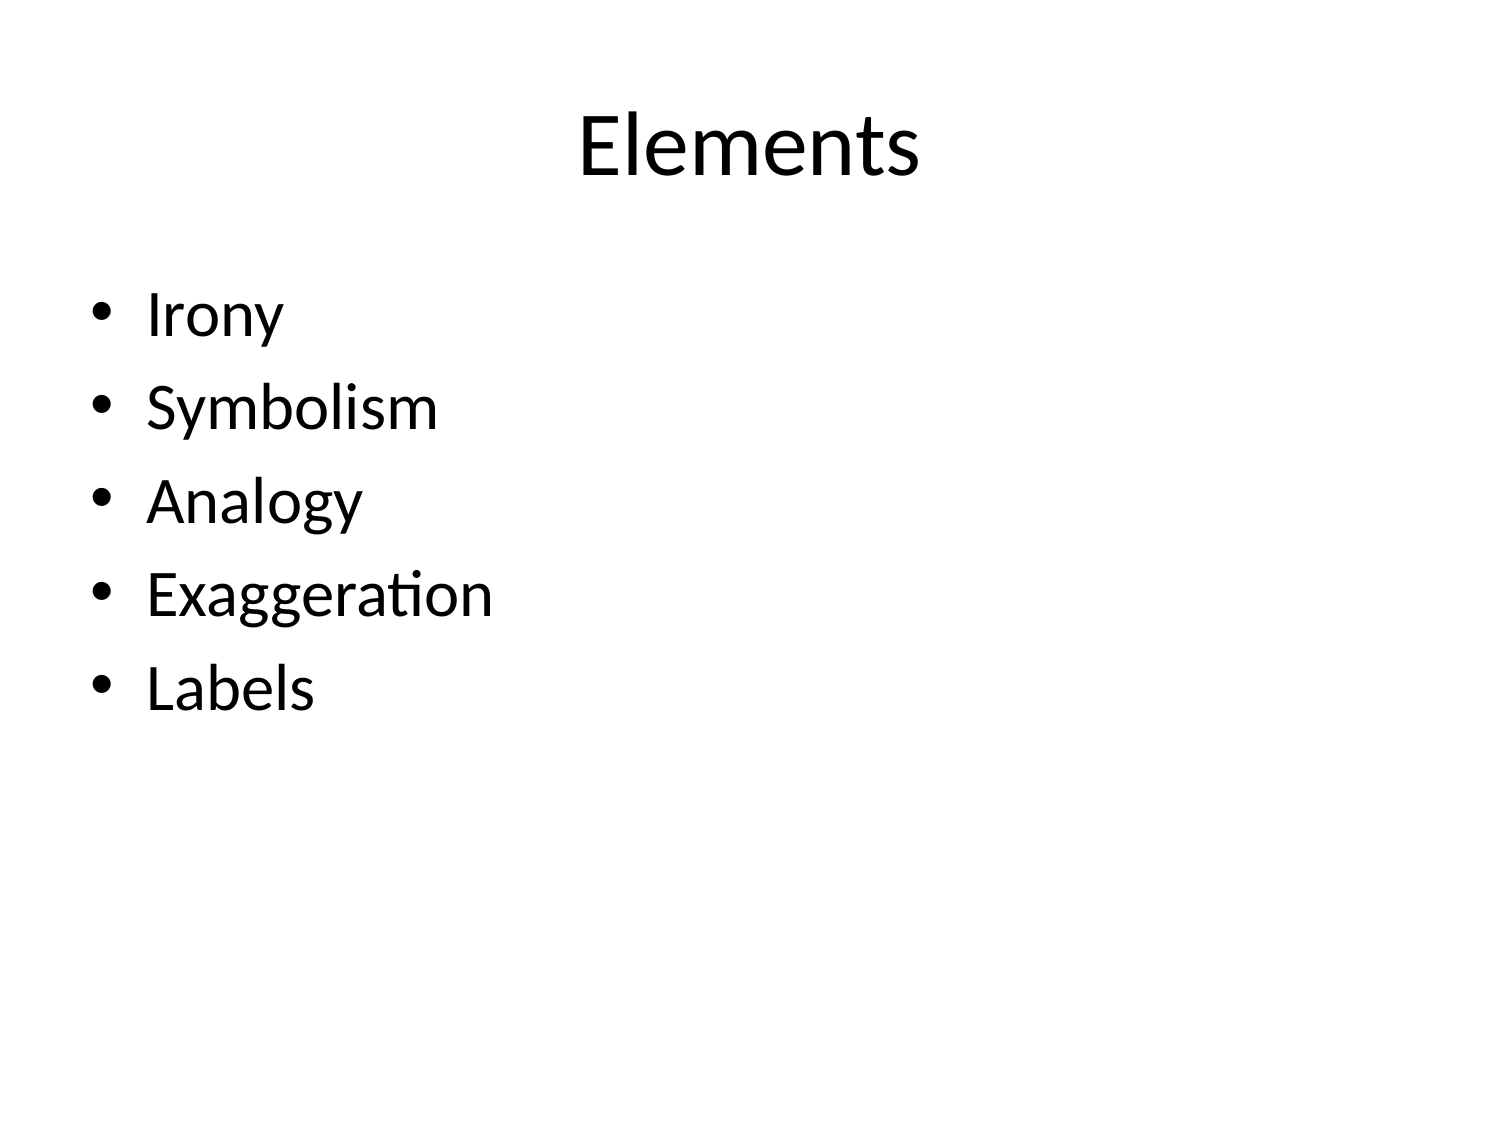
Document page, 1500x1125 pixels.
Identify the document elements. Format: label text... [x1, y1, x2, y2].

title Elements [75, 45, 1425, 233]
list Irony Symbolism Analogy Exaggeration Labels [75, 262, 1425, 1005]
